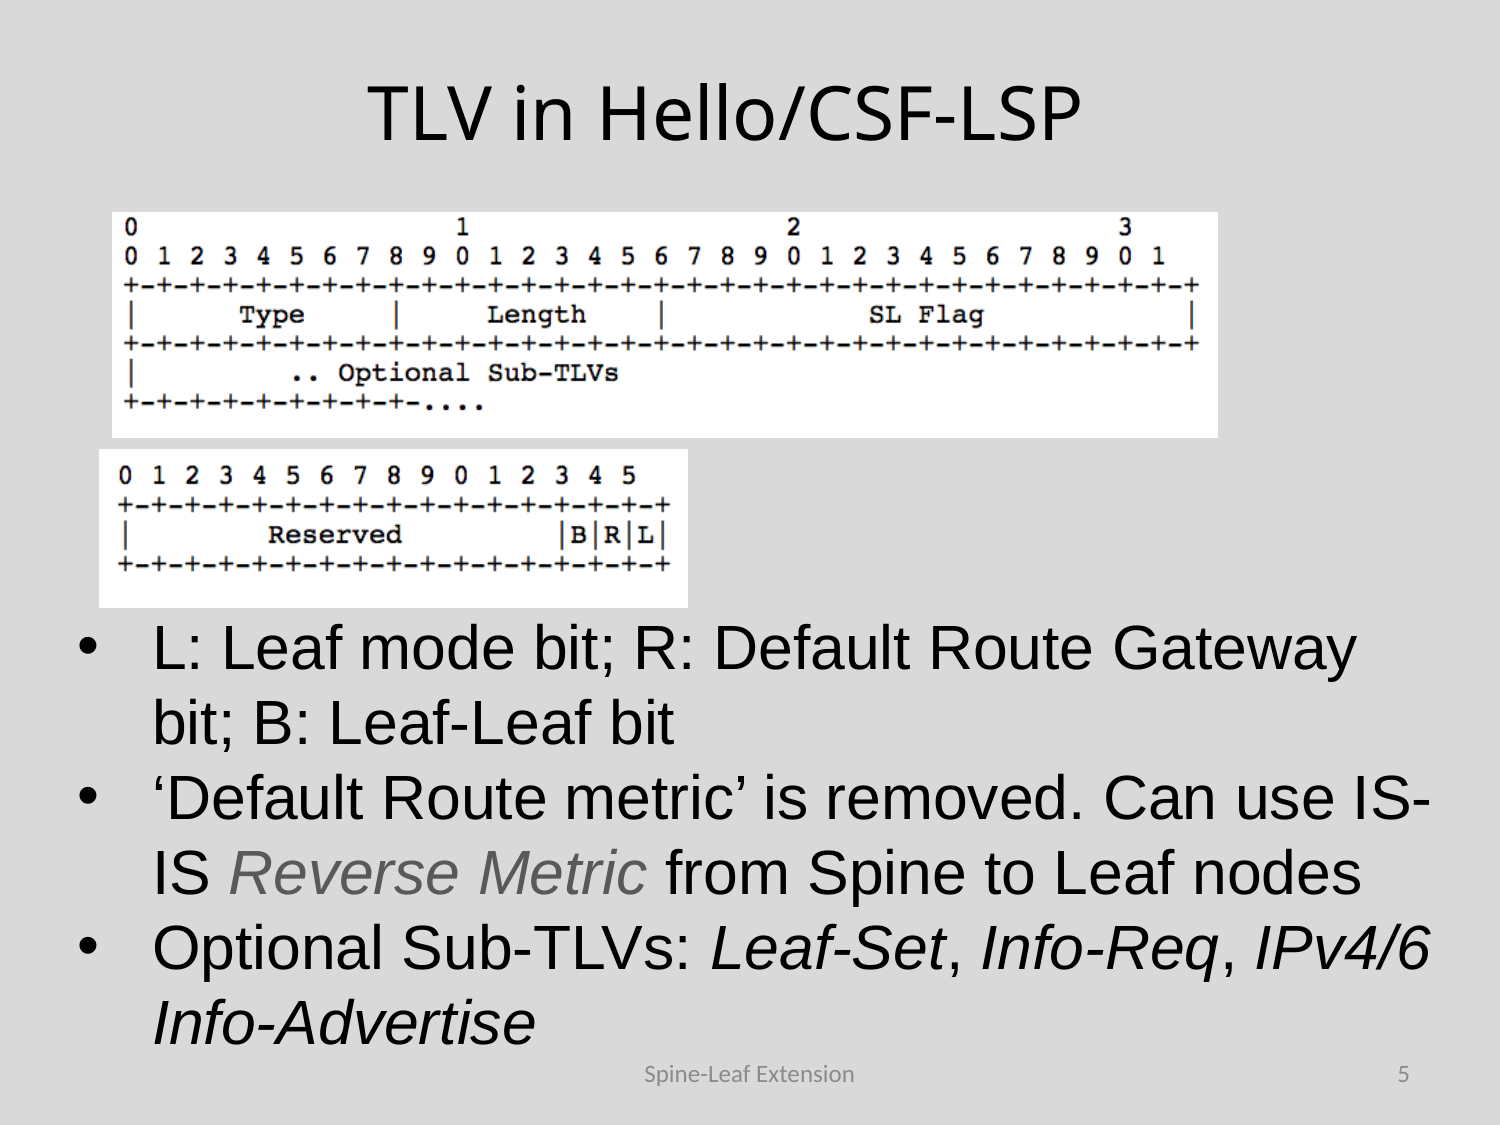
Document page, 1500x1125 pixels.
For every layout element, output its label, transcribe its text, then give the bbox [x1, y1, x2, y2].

picture [99, 449, 689, 608]
footer Spine-Leaf Extension [512, 1042, 988, 1103]
title TLV in Hello/CSF-LSP [75, 35, 1377, 186]
slide_number 5 [1074, 1042, 1425, 1103]
picture [112, 212, 1218, 438]
text_box L: Leaf mode bit; R: Default Route Gateway bit; B: Leaf-Leaf bit ‘Default Route metric’ is removed. Can use IS-IS Reverse Metric from Spine to Leaf nodes Optional Sub-TLVs: Leaf-Set, Info-Req, IPv4/6 Info-Advertise [62, 599, 1465, 1063]
